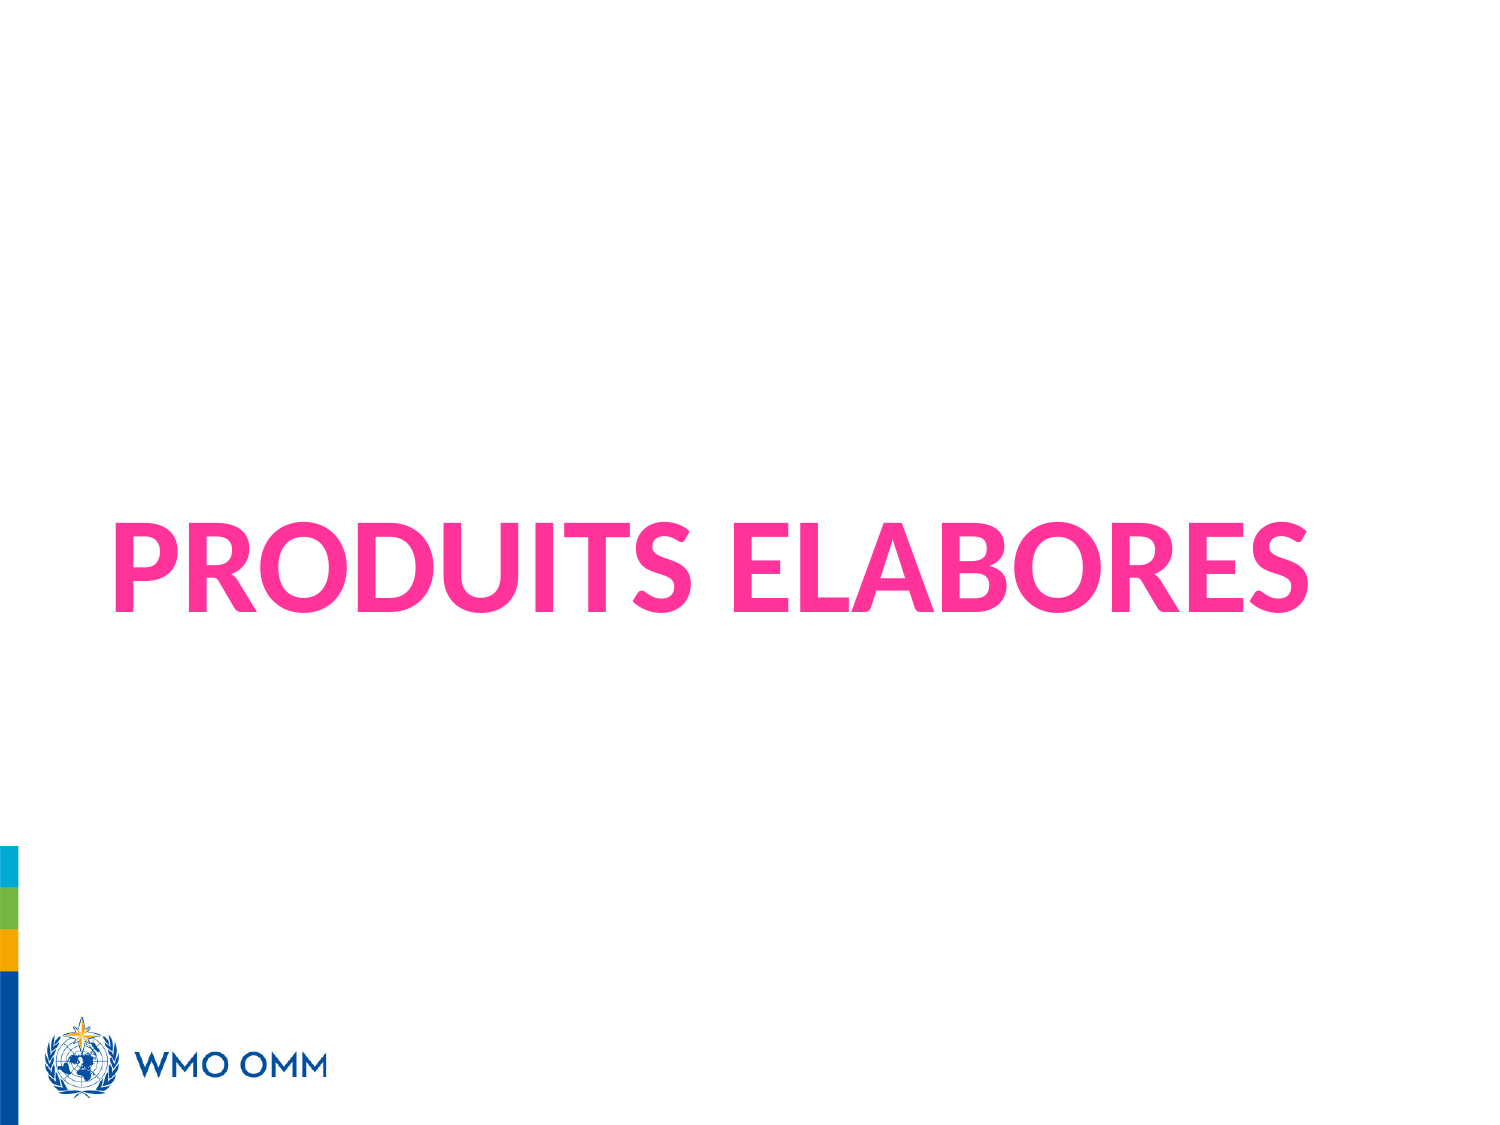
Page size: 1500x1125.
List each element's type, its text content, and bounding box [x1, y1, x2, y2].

text_box PRODUITS ELABORES [62, 512, 1400, 643]
picture [0, 845, 327, 1125]
